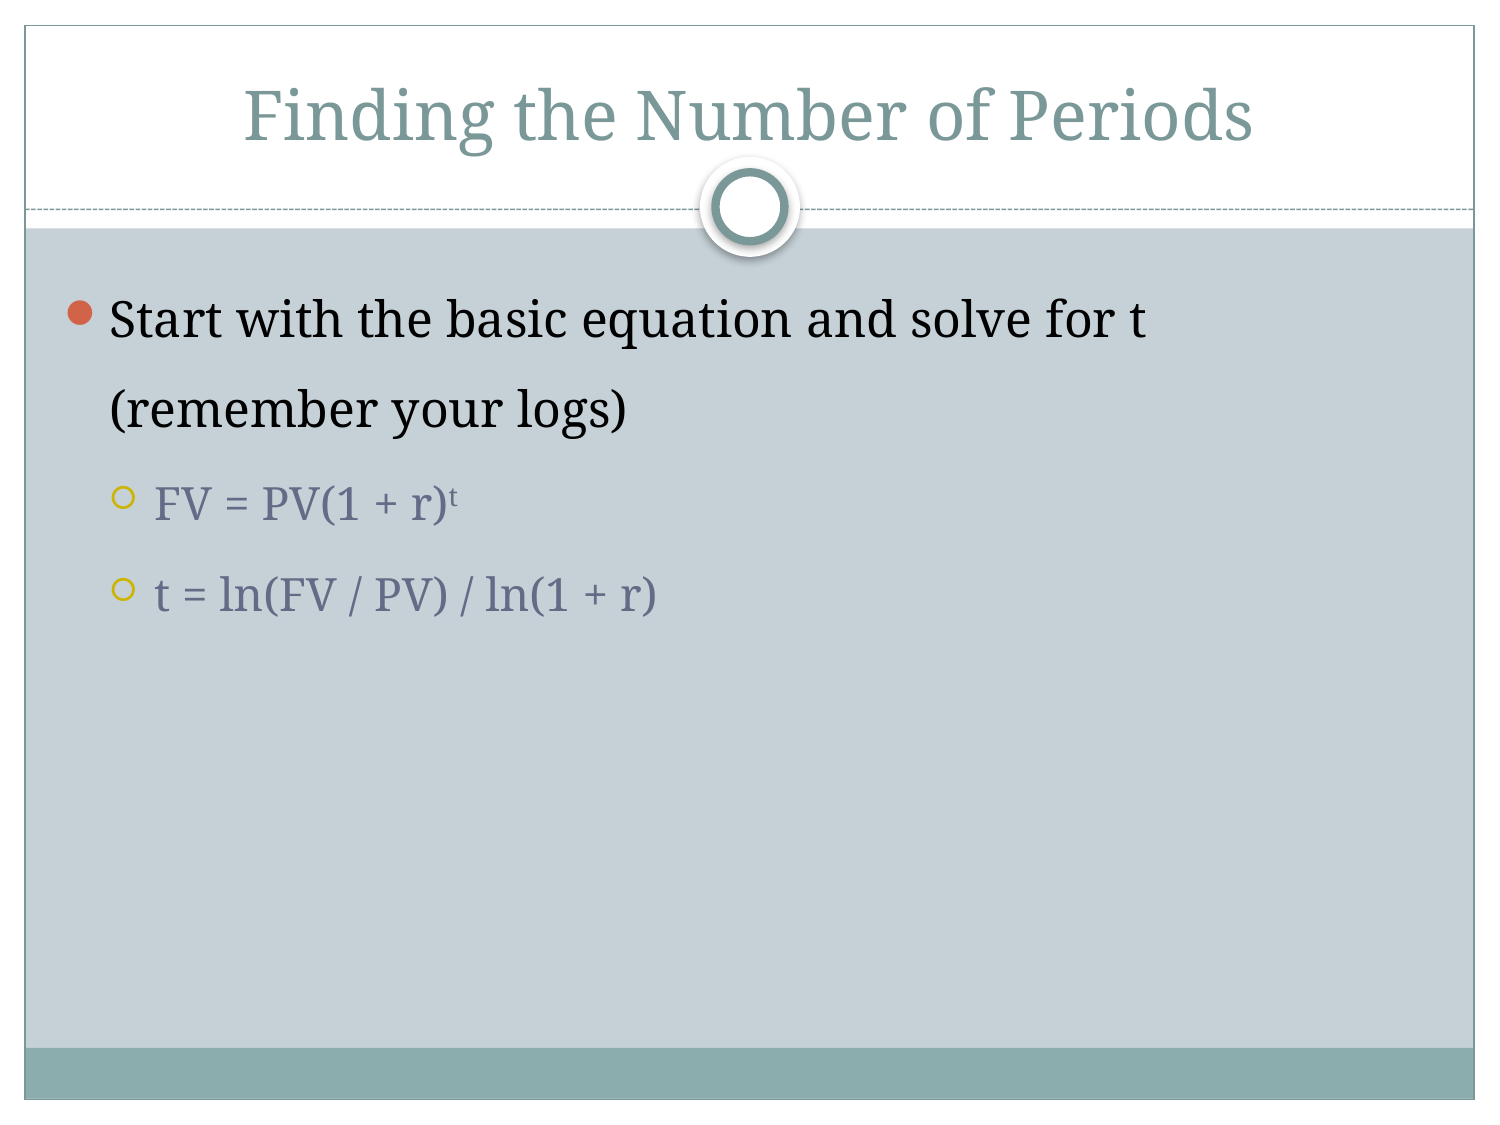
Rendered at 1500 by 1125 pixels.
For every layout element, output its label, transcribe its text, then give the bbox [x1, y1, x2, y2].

list Start with the basic equation and solve for t (remember your logs) FV = PV(1 + r)t t = ln(FV / PV) / ln(1 + r) [49, 250, 1445, 1001]
title Finding the Number of Periods [49, 37, 1450, 162]
